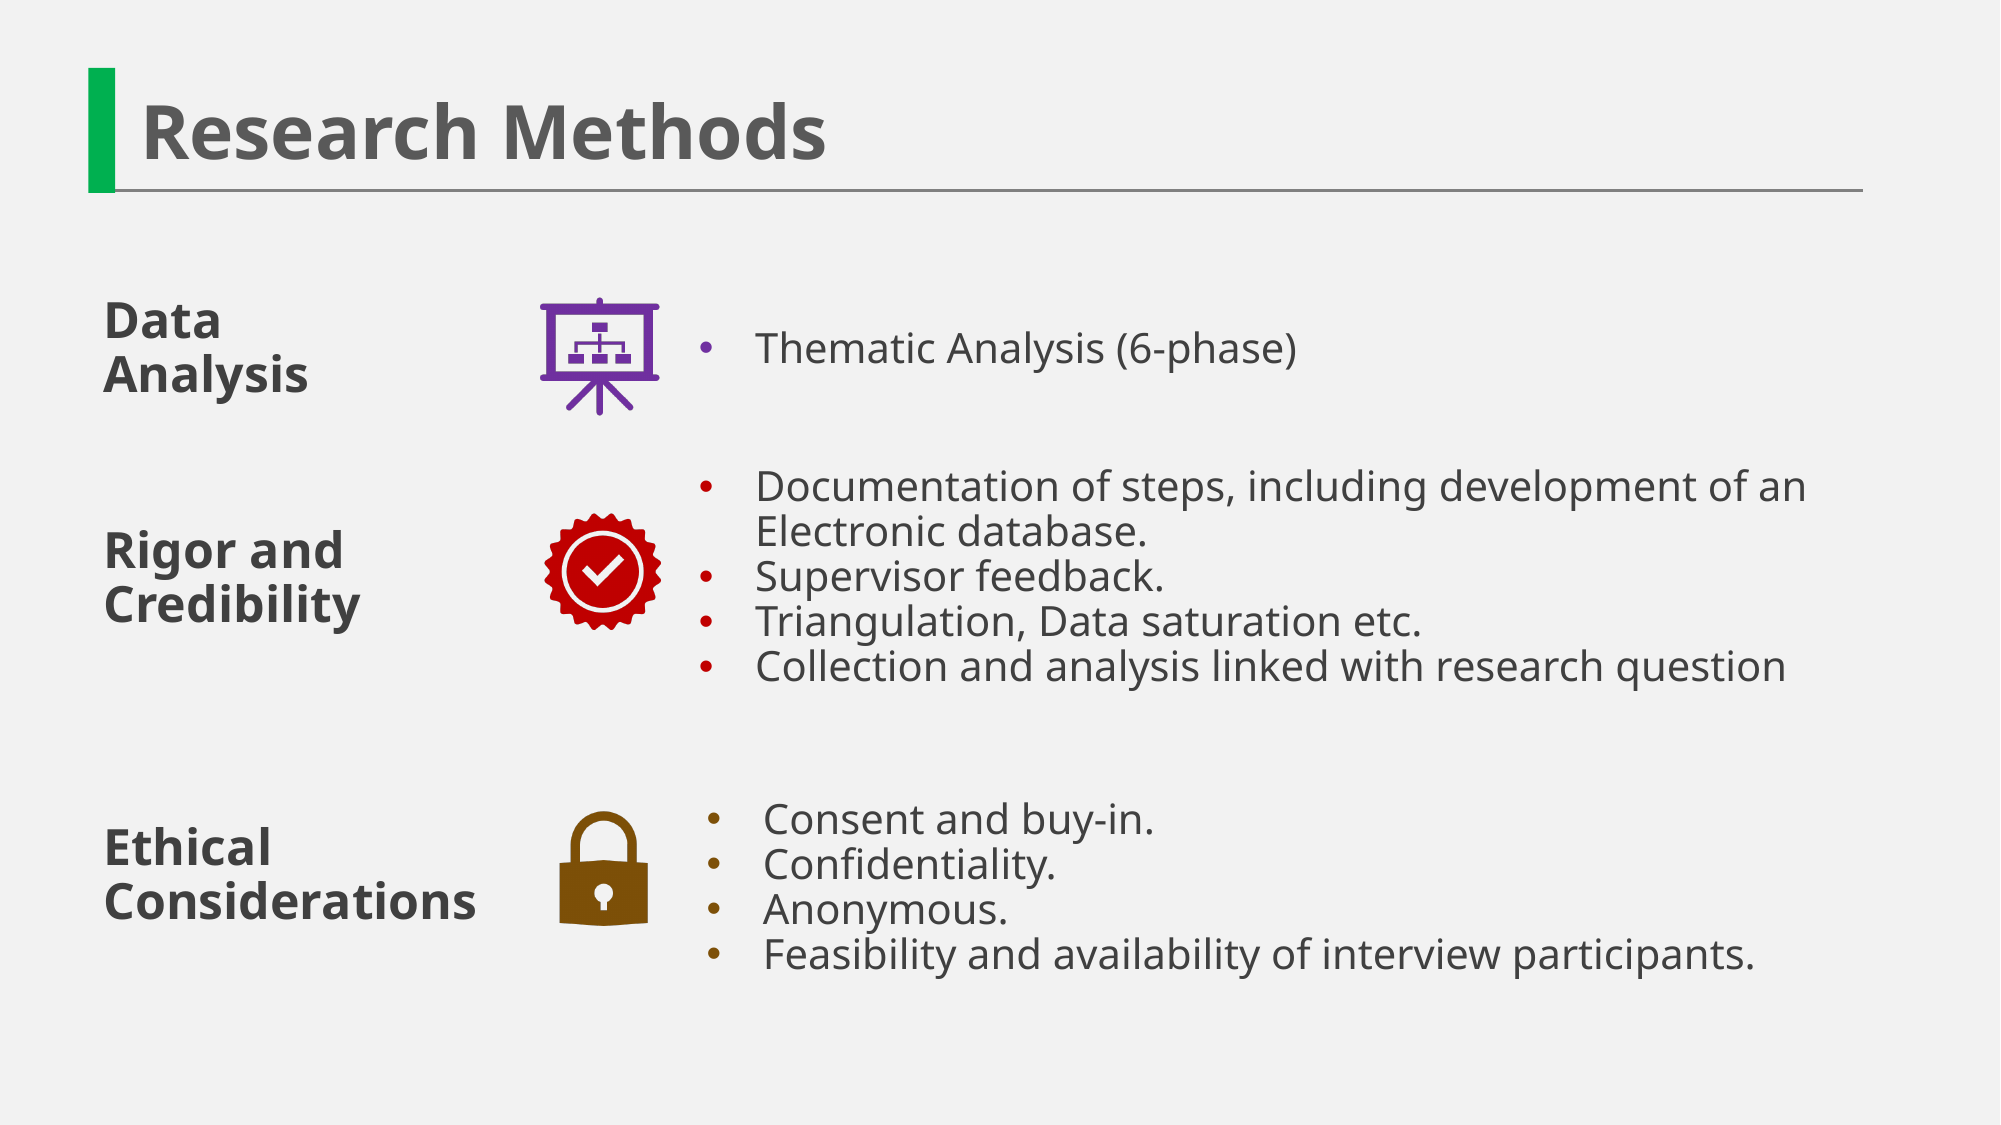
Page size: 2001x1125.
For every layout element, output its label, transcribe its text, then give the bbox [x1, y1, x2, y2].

picture [527, 496, 678, 647]
text_box Research Methods [125, 72, 936, 190]
picture [528, 793, 679, 944]
text_box Documentation of steps, including development of an Electronic database. Supervisor feedback. Triangulation, Data saturation etc. Collection and analysis linked with research question [683, 436, 1933, 721]
picture [524, 280, 675, 431]
text_box Ethical Considerations [88, 809, 528, 944]
text_box Research Methods [125, 191, 936, 198]
text_box Rigor and Credibility [88, 512, 527, 647]
text_box Thematic Analysis (6-phase) [683, 313, 1394, 386]
text_box Consent and buy-in. Confidentiality. Anonymous. Feasibility and availability of interview participants. [691, 839, 1981, 982]
text_box [87, 67, 116, 194]
text_box Data Analysis [88, 282, 431, 417]
